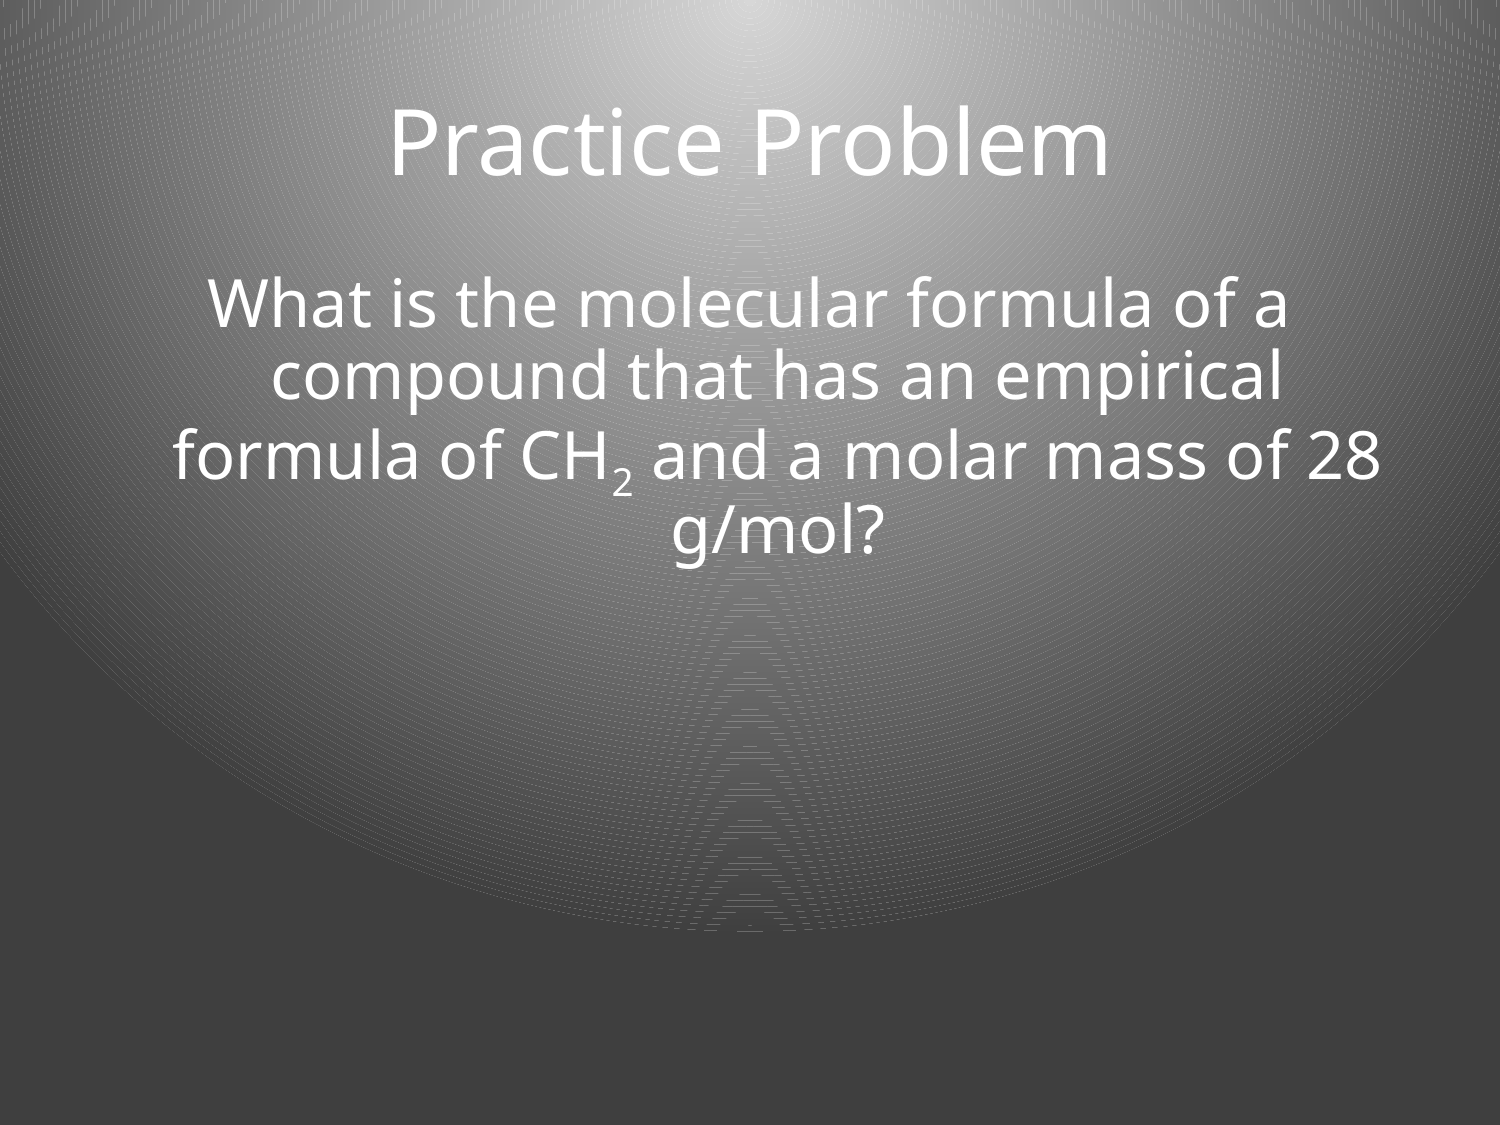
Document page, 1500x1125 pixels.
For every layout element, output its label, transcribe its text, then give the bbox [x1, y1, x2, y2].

title Practice Problem [74, 44, 1426, 233]
list What is the molecular formula of a compound that has an empirical formula of CH2 and a molar mass of 28 g/mol? [74, 262, 1426, 1006]
